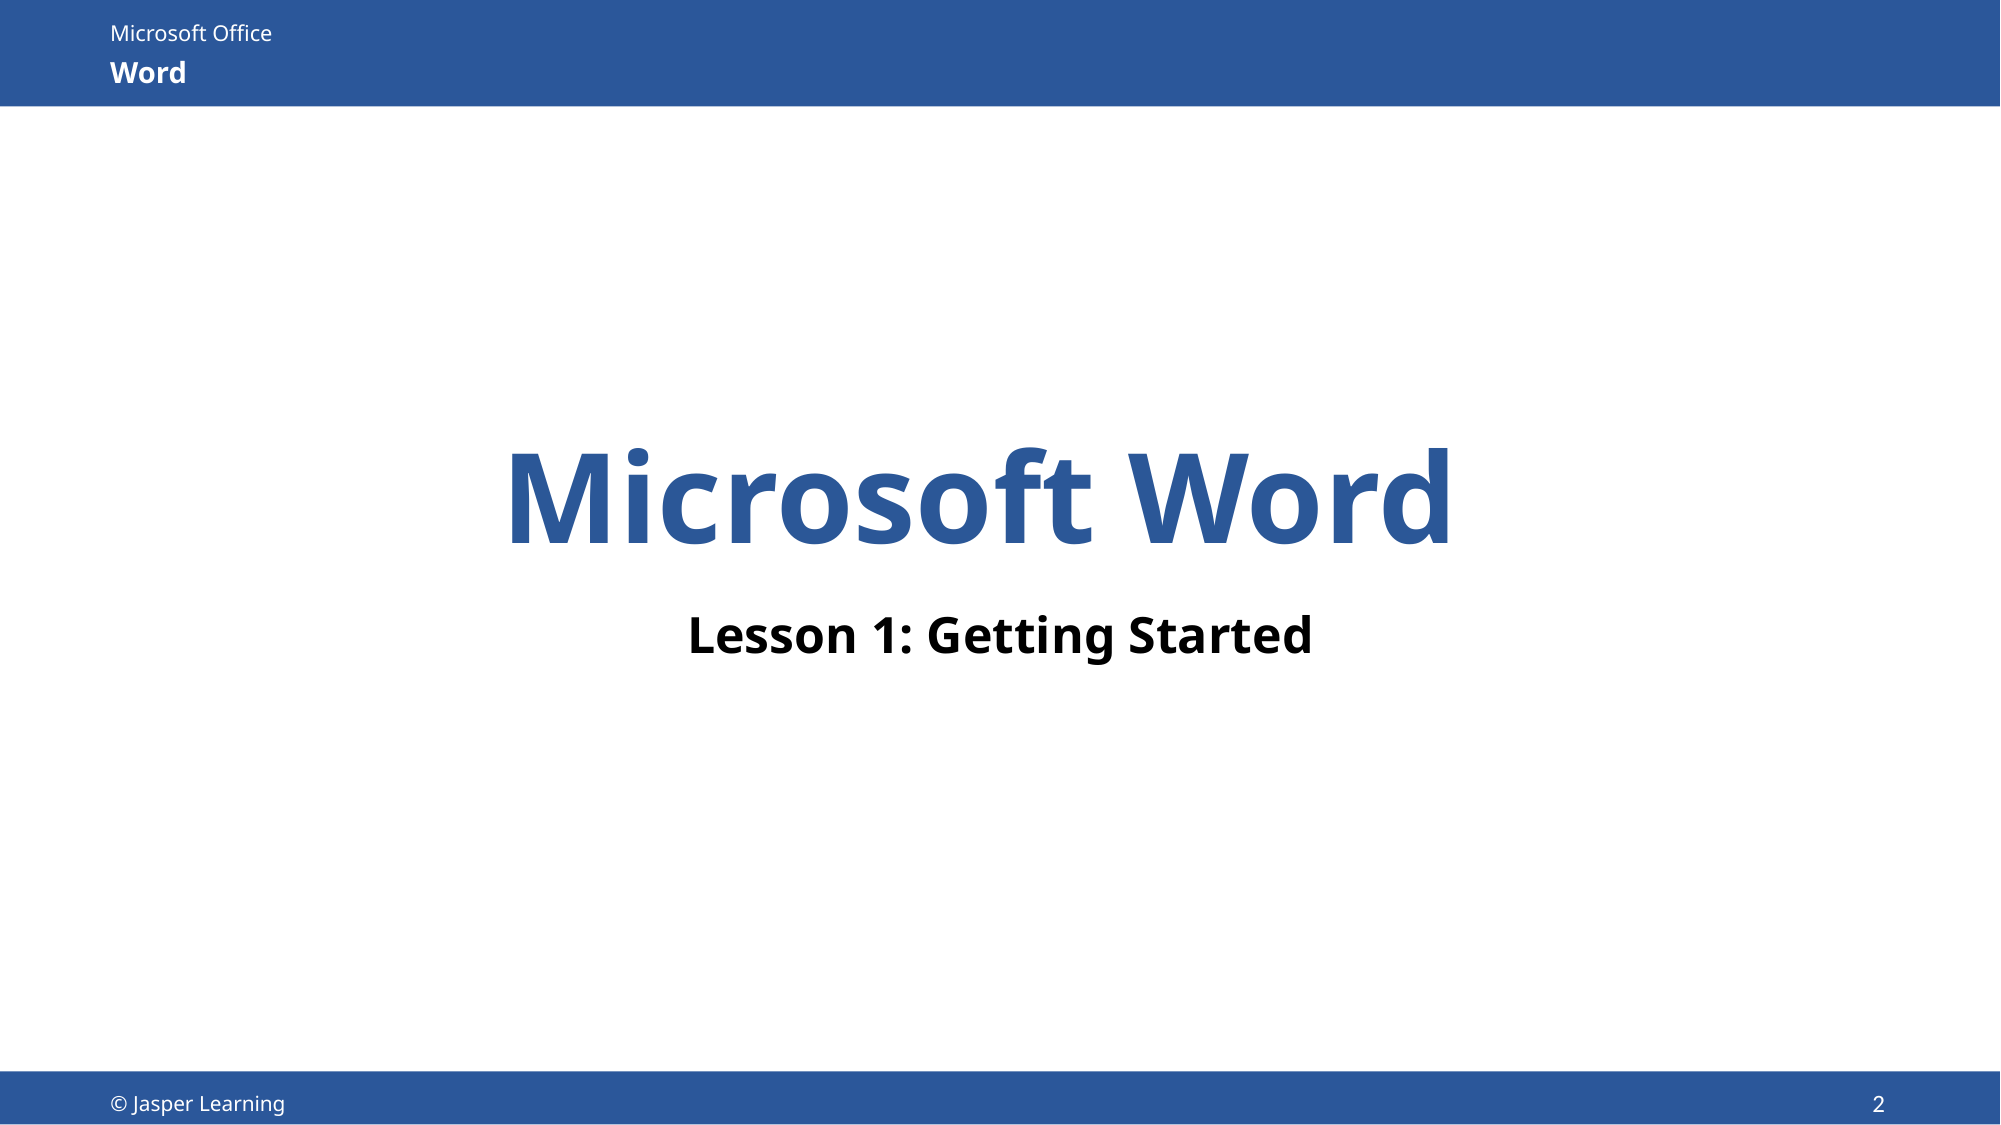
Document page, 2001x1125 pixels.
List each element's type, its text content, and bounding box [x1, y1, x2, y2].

slide_number 2 [1433, 1073, 1900, 1125]
footer © Jasper Learning [95, 1073, 729, 1125]
list Lesson 1: Getting Started [250, 591, 1751, 863]
title Microsoft Word [123, 184, 1838, 576]
